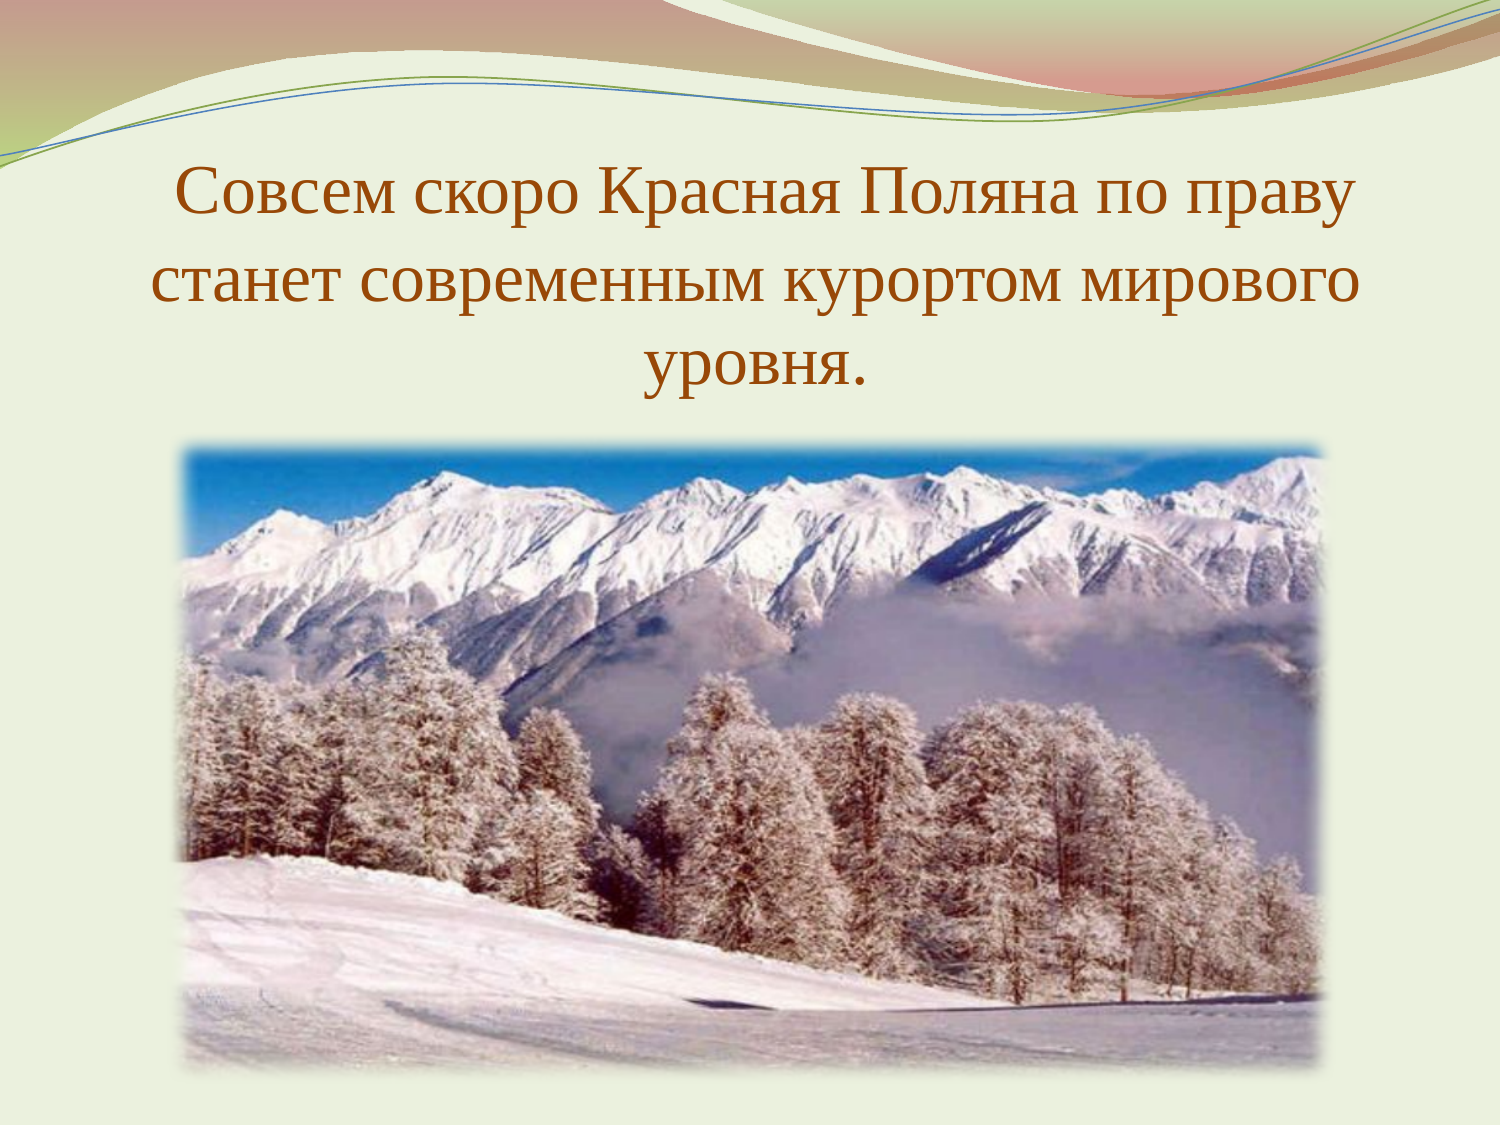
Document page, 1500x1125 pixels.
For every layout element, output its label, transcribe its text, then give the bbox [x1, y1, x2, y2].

picture [167, 432, 1337, 1085]
title Совсем скоро Красная Поляна по праву станет современным курортом мирового уровня. [75, 115, 1438, 504]
